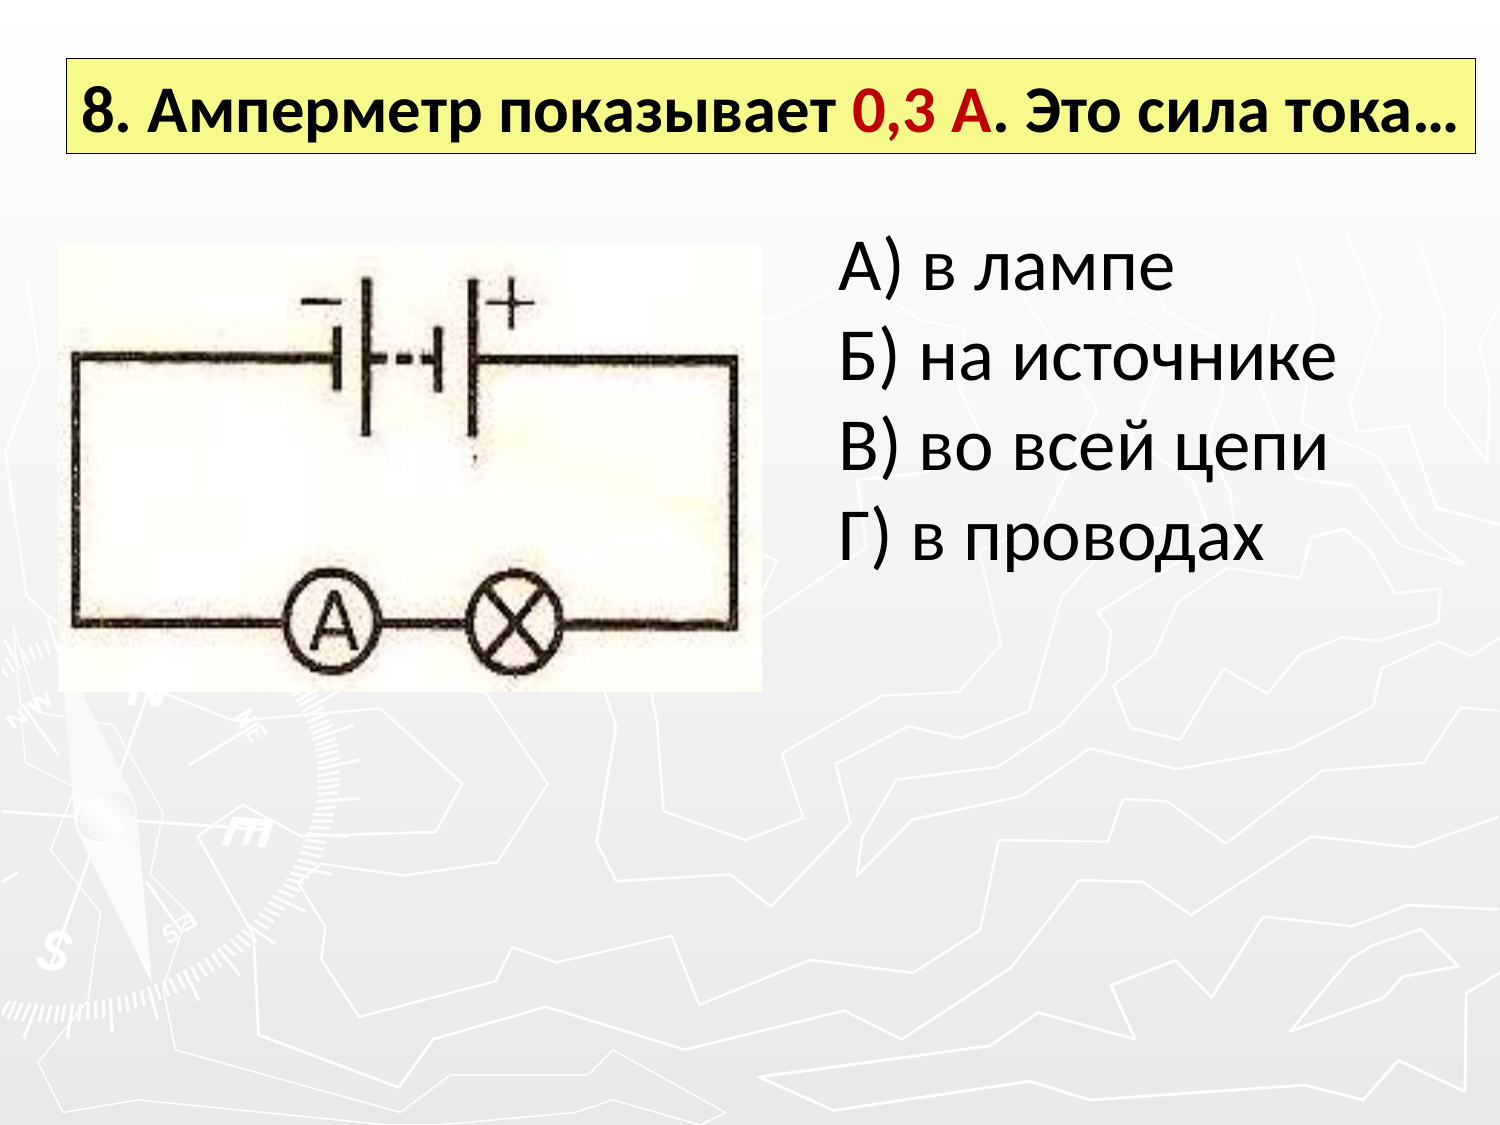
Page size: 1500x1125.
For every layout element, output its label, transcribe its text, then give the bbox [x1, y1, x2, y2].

text_box А) в лампе Б) на источнике В) во всей цепи Г) в проводах [823, 208, 1354, 583]
picture [58, 245, 762, 692]
text_box 8. Амперметр показывает 0,3 А. Это сила тока… [66, 58, 1476, 154]
